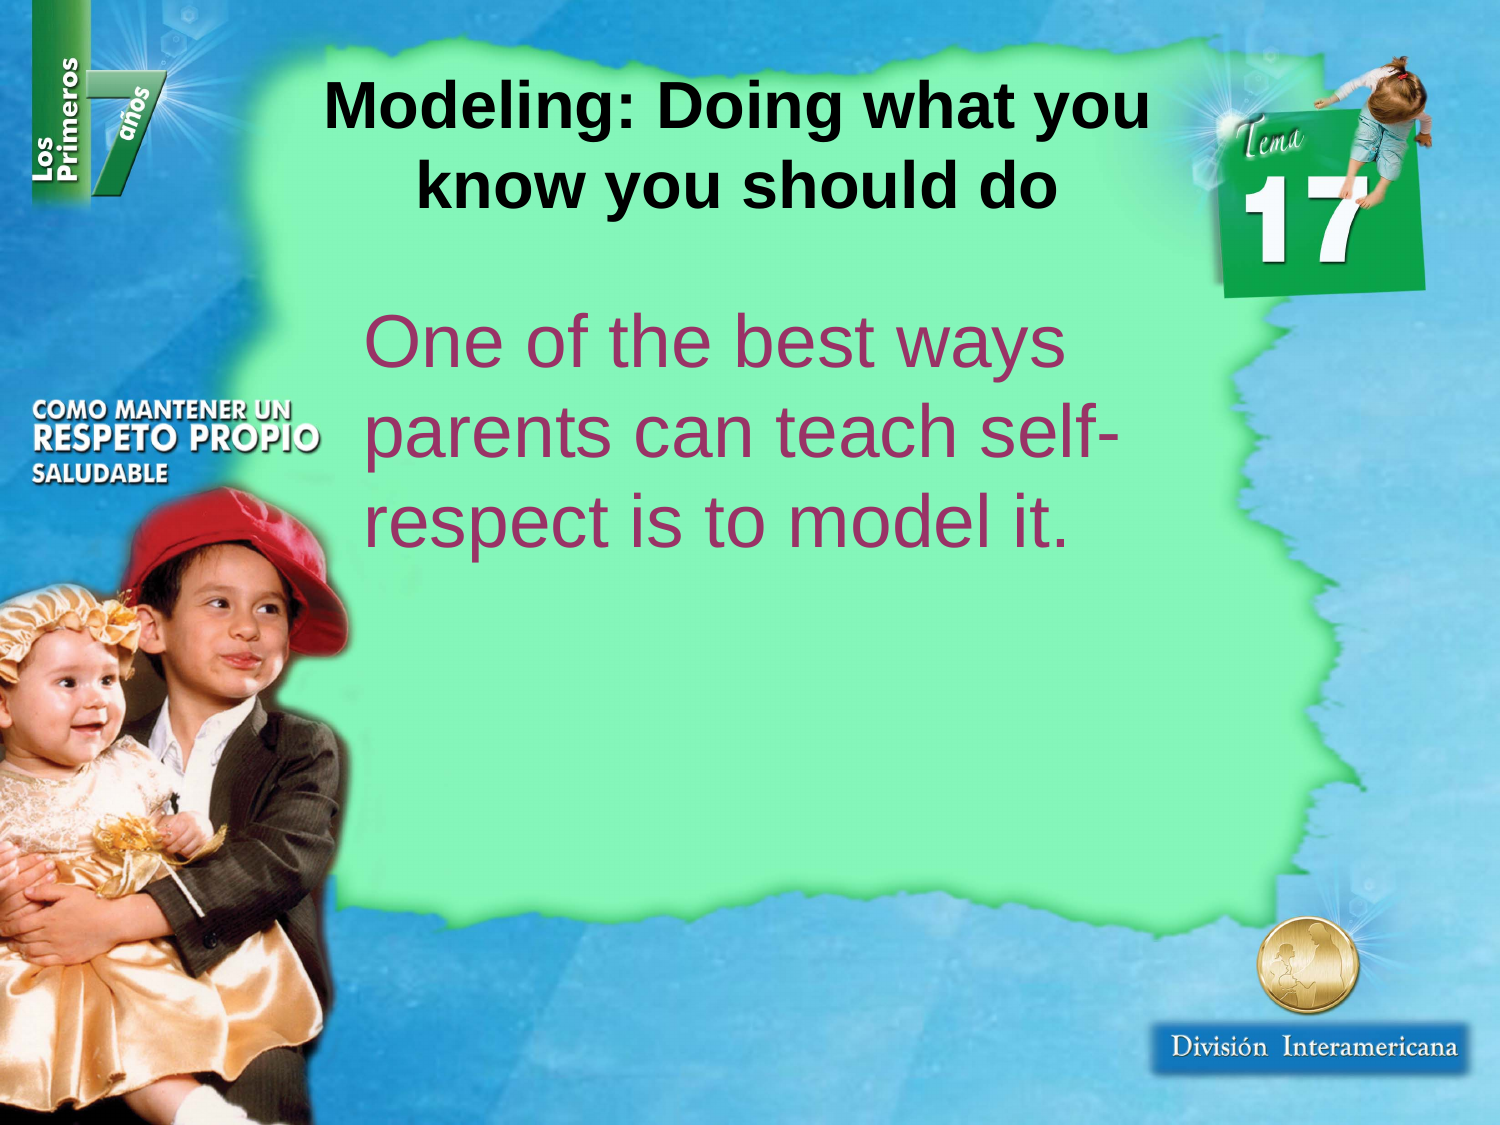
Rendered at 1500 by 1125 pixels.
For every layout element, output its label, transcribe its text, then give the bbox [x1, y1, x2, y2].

text_box One of the best ways parents can teach self-respect is to model it. [348, 285, 1258, 571]
picture [0, 0, 1500, 1125]
text_box Modeling: Doing what you know you should do [253, 54, 1223, 230]
